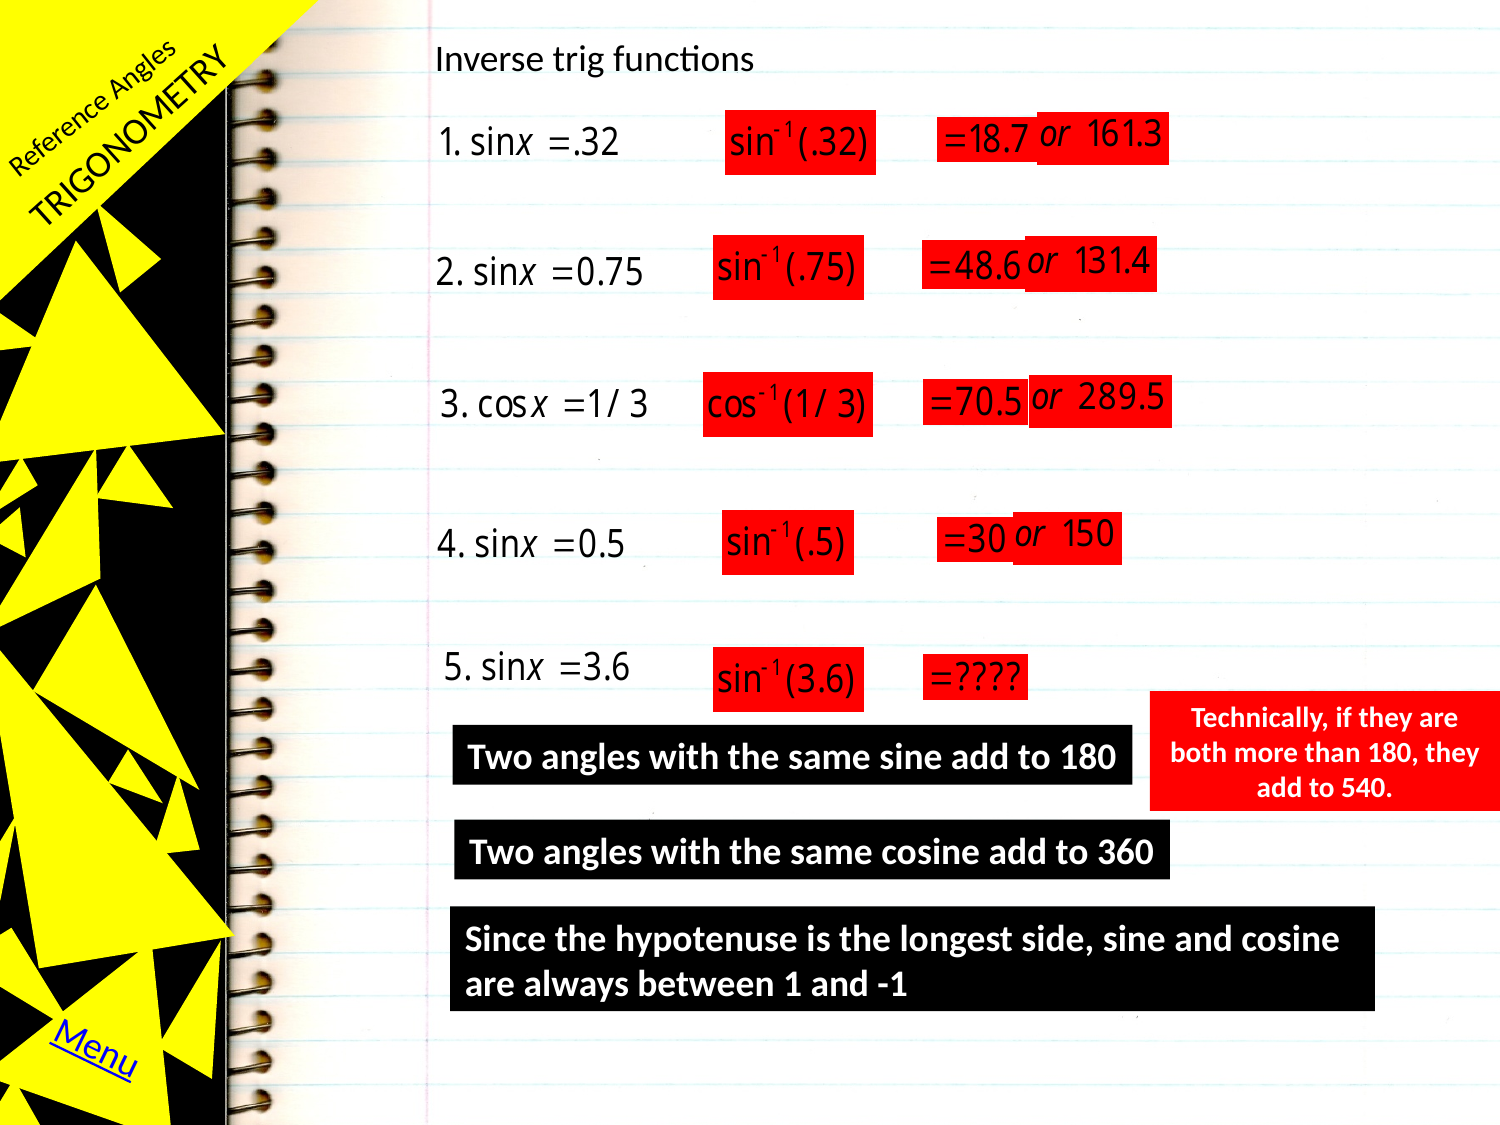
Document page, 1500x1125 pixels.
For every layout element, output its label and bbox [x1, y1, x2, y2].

text_box [0, 0, 321, 1125]
text_box [712, 646, 864, 713]
text_box [432, 249, 651, 306]
text_box [1024, 235, 1157, 293]
text_box [431, 517, 633, 578]
text_box [921, 239, 1020, 290]
text_box [721, 509, 855, 576]
text_box [936, 516, 1007, 563]
text_box [702, 371, 874, 438]
text_box [1028, 374, 1173, 429]
picture [321, 0, 1500, 1125]
text_box [439, 644, 636, 701]
text_box [923, 378, 1024, 426]
text_box [936, 116, 1032, 163]
text_box [712, 234, 864, 301]
text_box [1037, 112, 1170, 166]
text_box [437, 378, 655, 438]
text_box [724, 109, 877, 176]
text_box [435, 119, 626, 176]
text_box [923, 653, 1029, 701]
text_box [1012, 512, 1123, 566]
